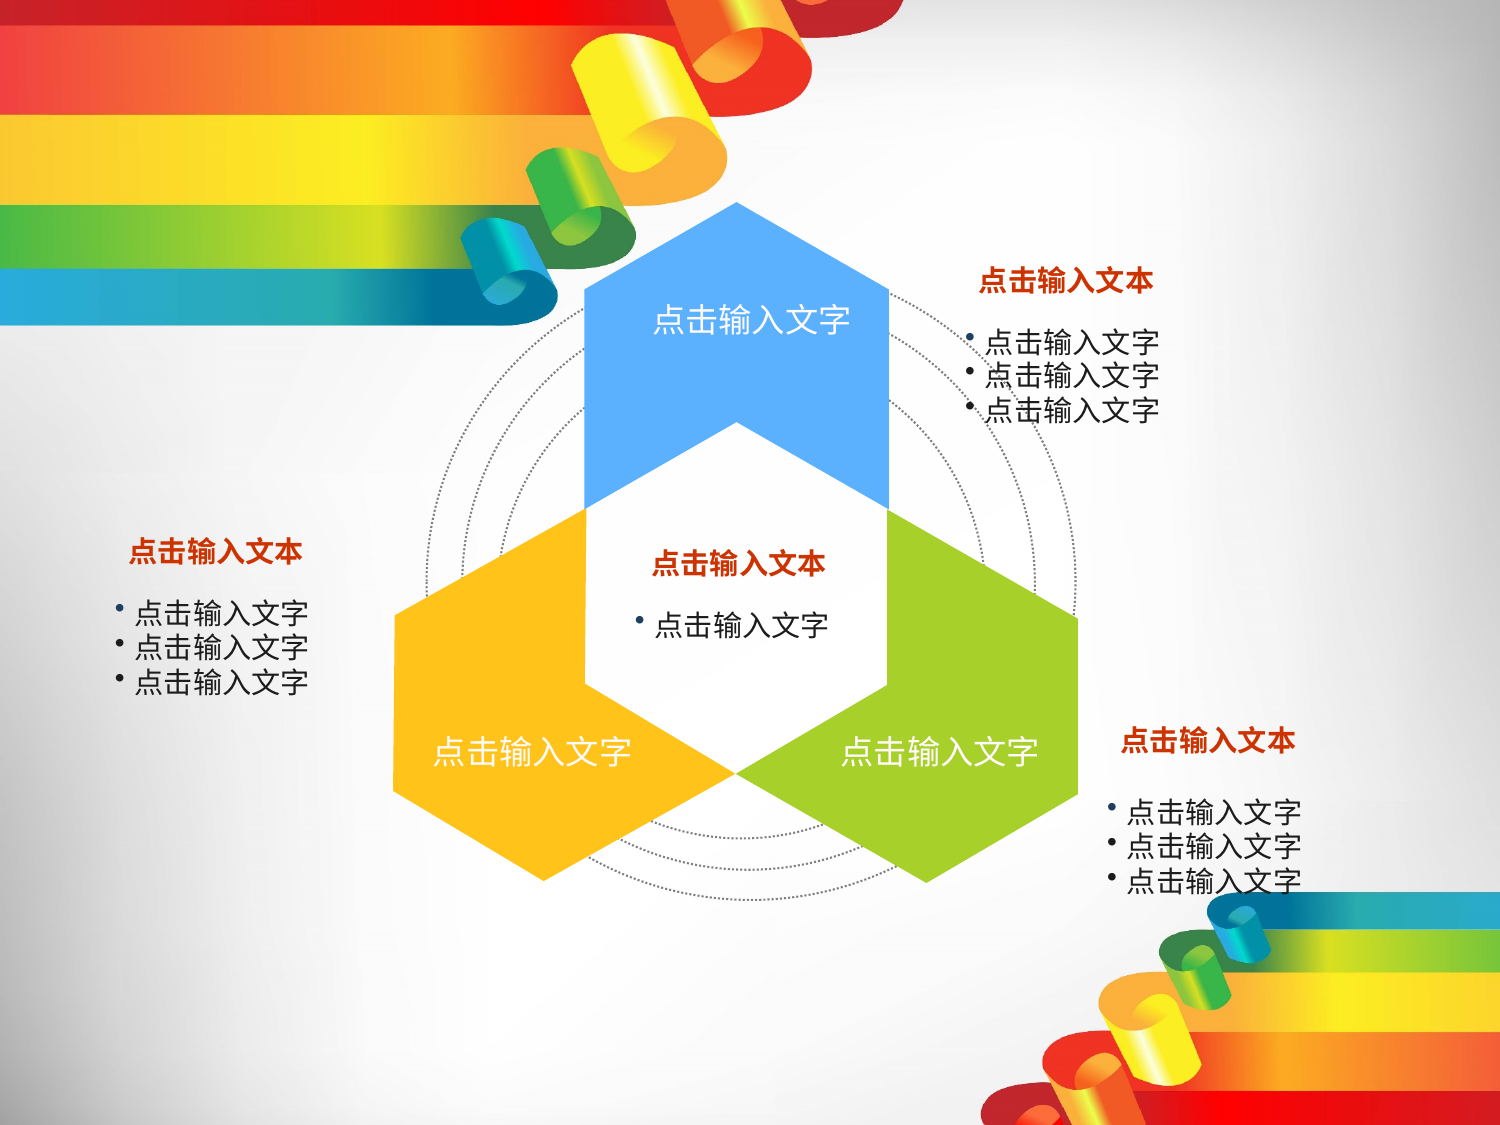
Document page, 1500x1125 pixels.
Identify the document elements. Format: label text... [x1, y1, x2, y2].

text_box [584, 202, 889, 510]
text_box [889, 400, 984, 564]
text_box [393, 509, 735, 882]
text_box [585, 423, 887, 773]
text_box [426, 308, 584, 597]
picture [0, 0, 1500, 1125]
text_box 点击输入文本 点击输入文字 点击输入文字 点击输入文字 [1092, 715, 1389, 906]
text_box [889, 333, 1035, 593]
text_box 点击输入文本 点击输入文字 [584, 537, 881, 649]
text_box 点击输入文本 点击输入文字 点击输入文字 点击输入文字 [950, 254, 1247, 435]
text_box [651, 774, 823, 839]
text_box 点击输入文本 点击输入文字 点击输入文字 点击输入文字 [100, 526, 397, 707]
text_box [588, 840, 896, 900]
text_box [462, 348, 584, 577]
text_box 点击输入文字 [409, 723, 657, 779]
text_box 点击输入文字 [816, 723, 1064, 779]
text_box 点击输入文字 [628, 292, 876, 347]
text_box [735, 509, 1078, 883]
text_box [995, 435, 1076, 615]
text_box [889, 293, 950, 378]
text_box [500, 408, 584, 555]
text_box [619, 822, 861, 870]
